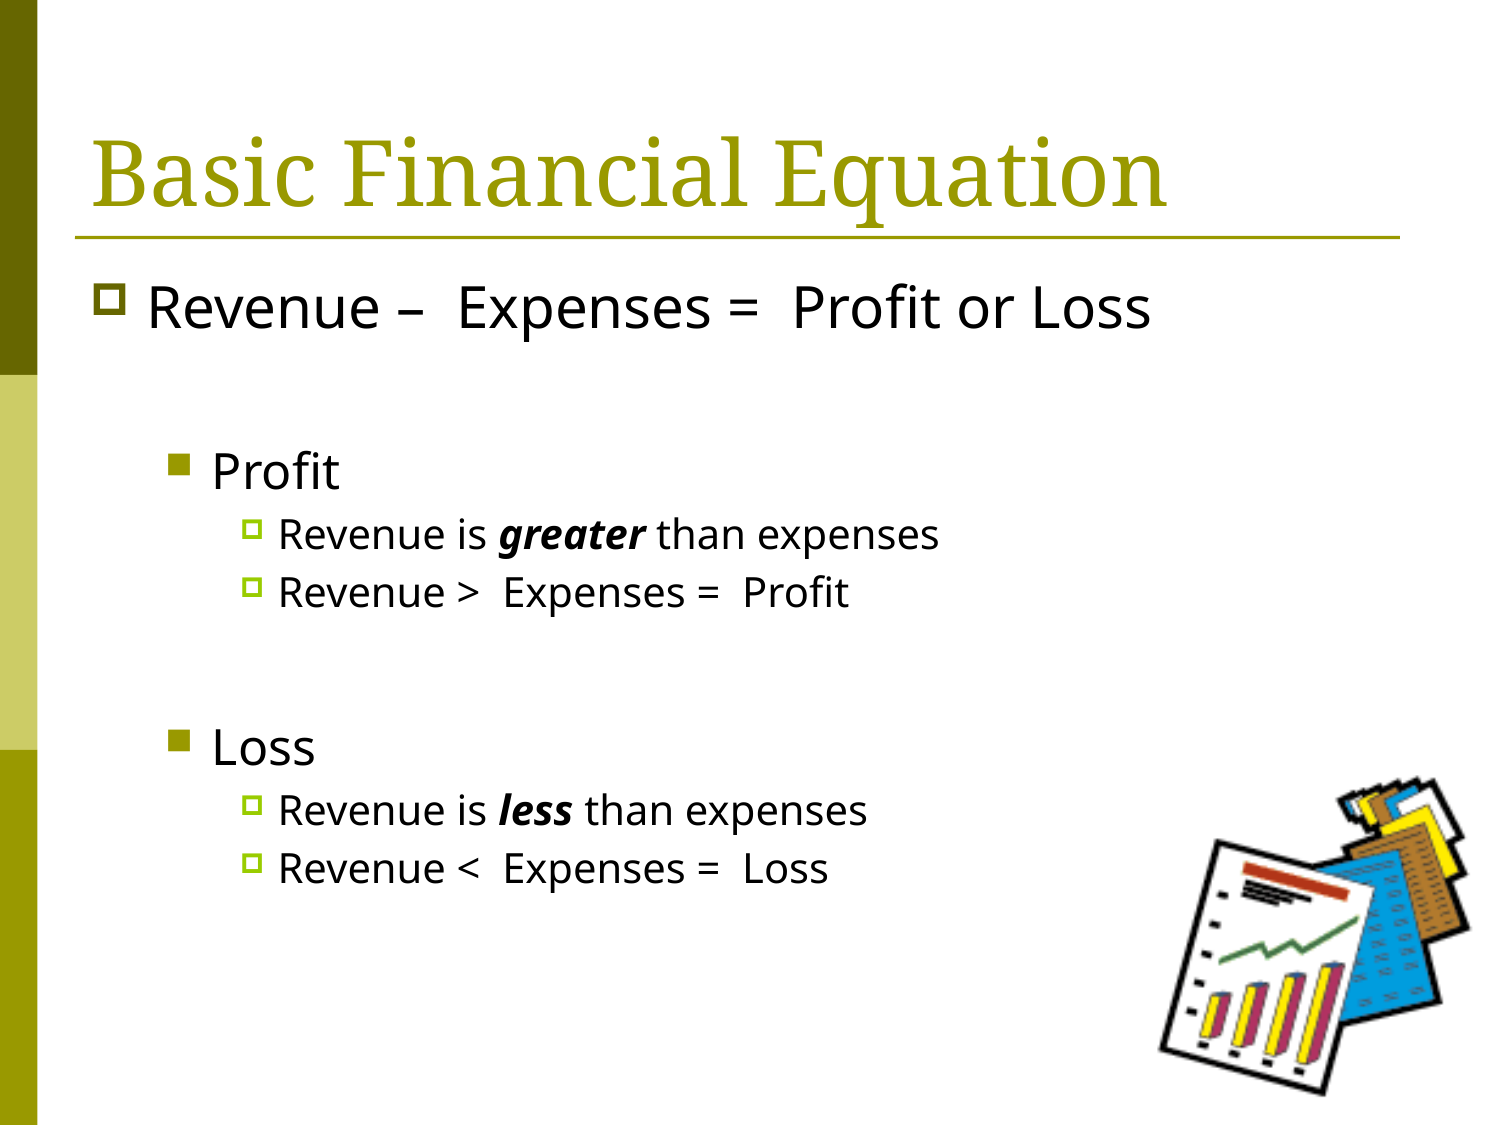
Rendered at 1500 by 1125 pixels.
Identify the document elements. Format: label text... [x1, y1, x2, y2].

list Revenue – Expenses = Profit or Loss Profit Revenue is greater than expenses Revenue > Expenses = Profit Loss Revenue is less than expenses Revenue < Expenses = Loss [74, 262, 1426, 1006]
picture [1156, 774, 1475, 1103]
title Basic Financial Equation [74, 45, 1426, 233]
